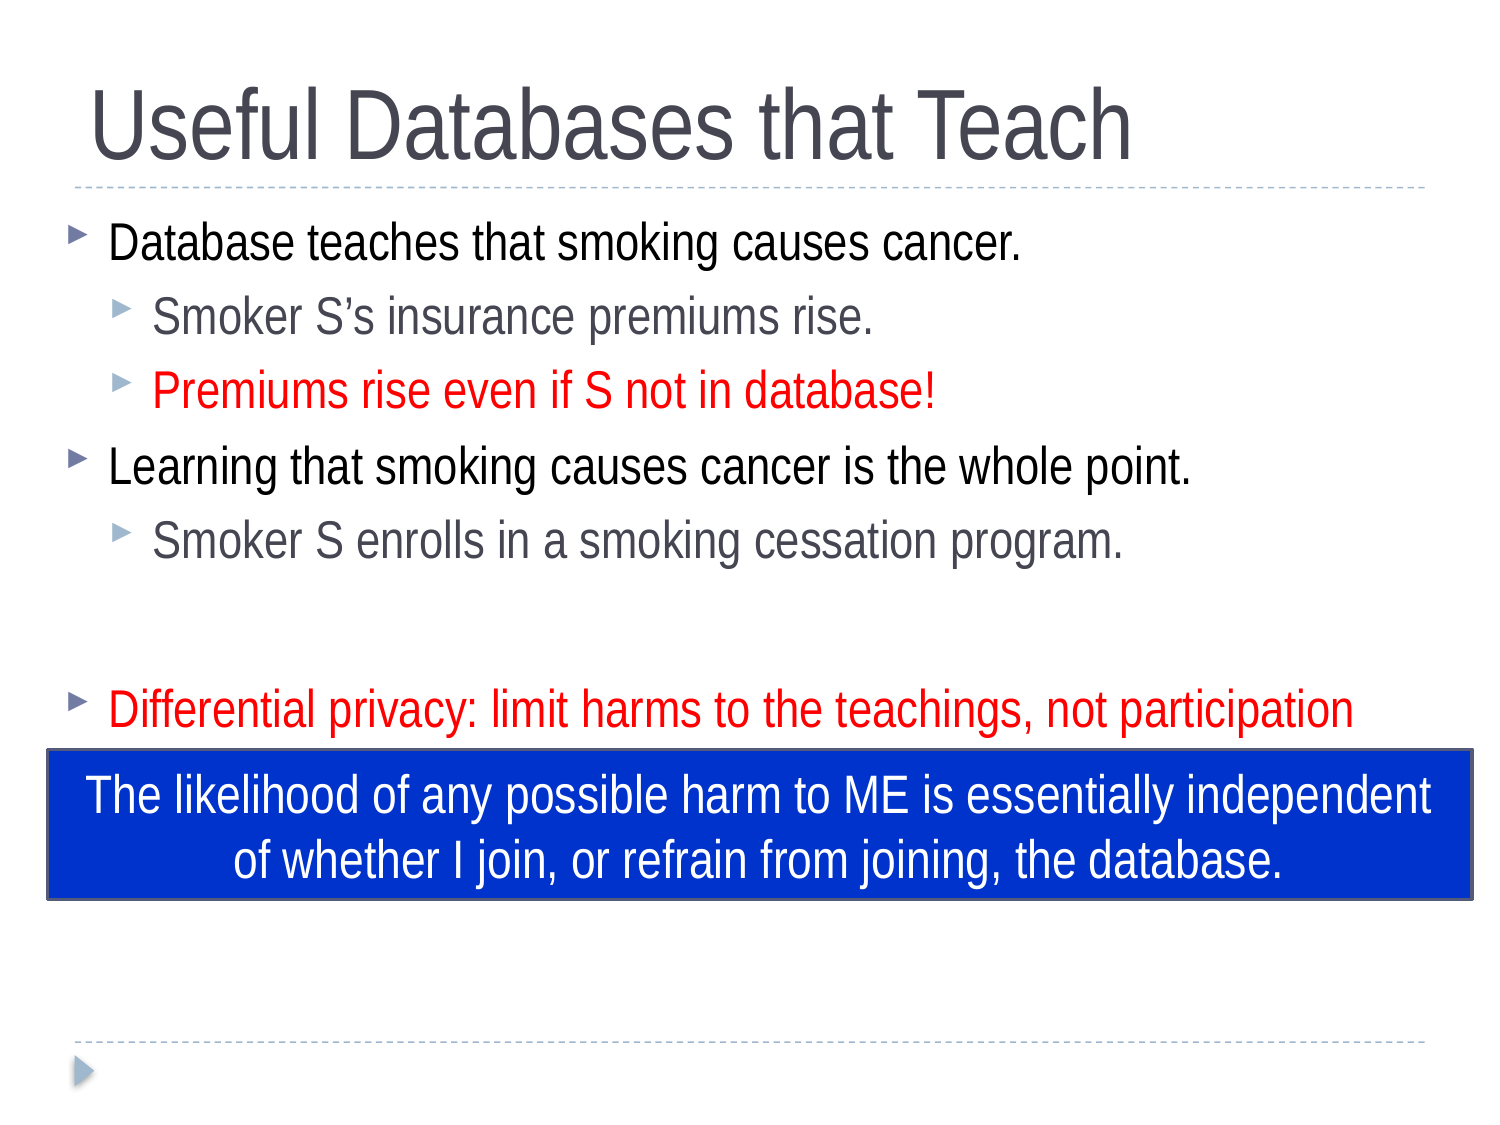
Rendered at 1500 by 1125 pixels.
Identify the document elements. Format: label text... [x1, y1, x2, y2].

list Database teaches that smoking causes cancer. Smoker S’s insurance premiums rise. Premiums rise even if S not in database! Learning that smoking causes cancer is the whole point. Smoker S enrolls in a smoking cessation program. Differential privacy: limit harms to the teachings, not participation [50, 200, 1475, 750]
title Useful Databases that Teach [75, 24, 1425, 188]
text_box The likelihood of any possible harm to ME is essentially independent of whether I join, or refrain from joining, the database. [46, 748, 1474, 901]
